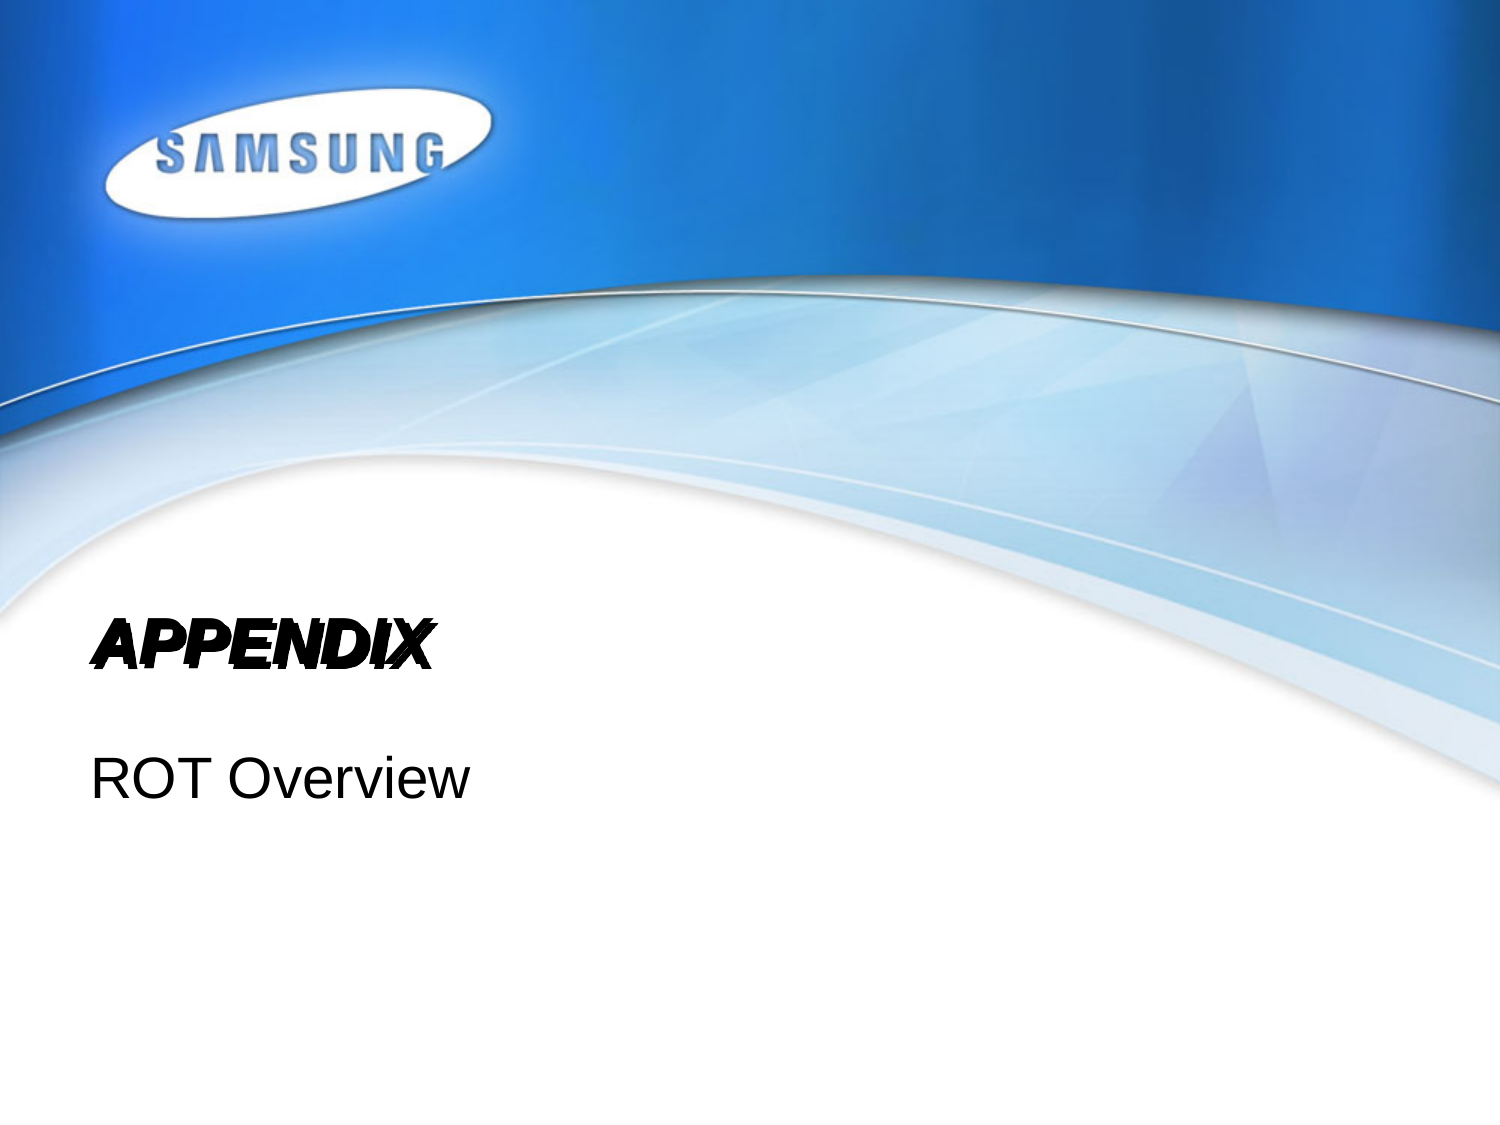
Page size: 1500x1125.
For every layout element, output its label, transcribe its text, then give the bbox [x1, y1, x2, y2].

subtitle ROT Overview [74, 732, 1126, 1021]
title APPENDIX [74, 554, 1122, 732]
picture [0, 0, 1500, 1125]
